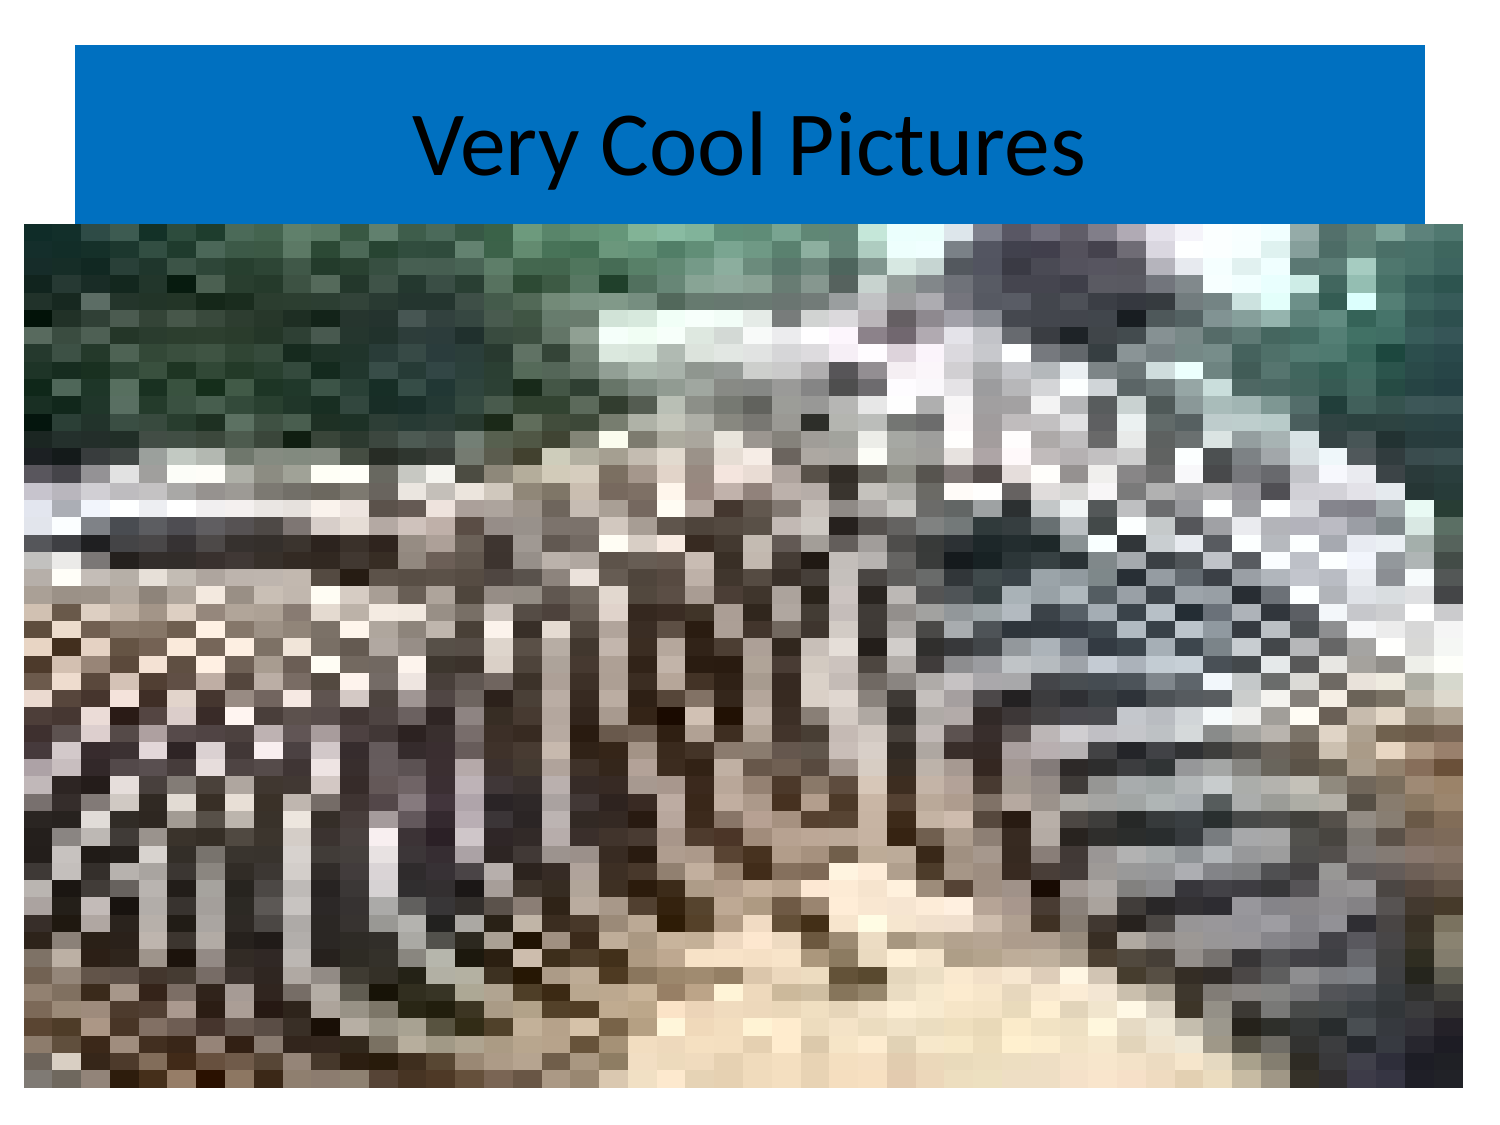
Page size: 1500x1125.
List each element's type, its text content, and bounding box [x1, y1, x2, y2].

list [24, 224, 1463, 1088]
title Very Cool Pictures [75, 45, 1425, 223]
